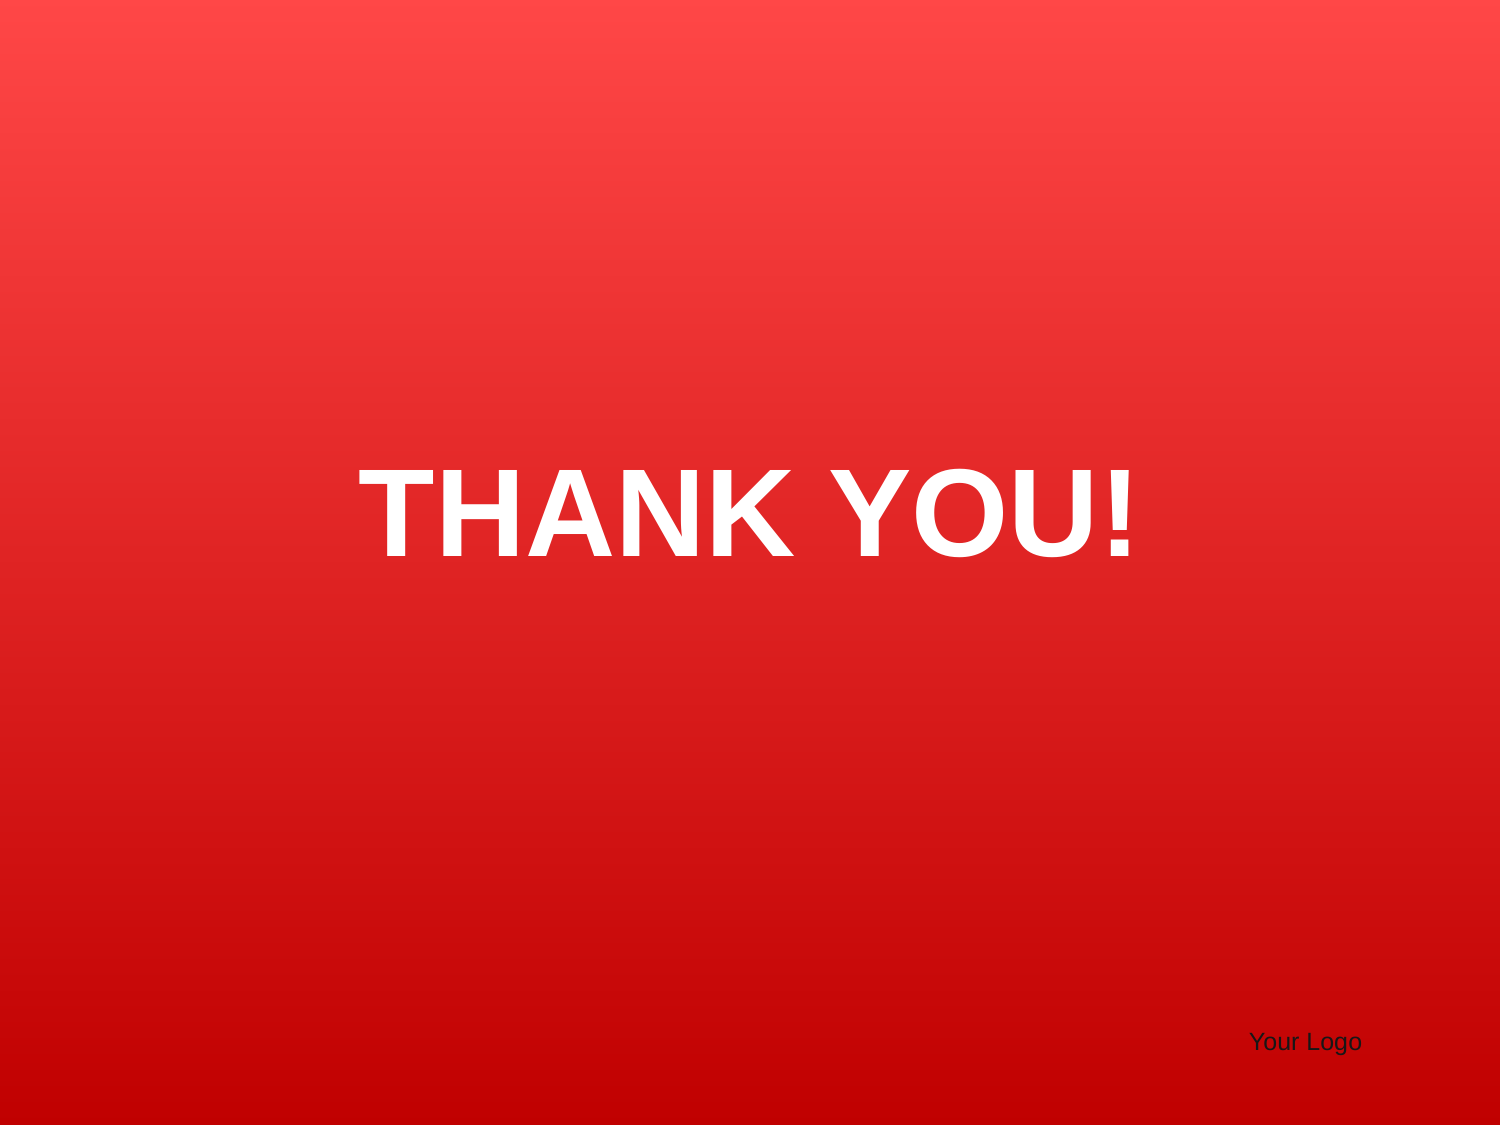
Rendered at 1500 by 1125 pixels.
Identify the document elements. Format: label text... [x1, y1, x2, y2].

text_box THANK YOU! [0, 464, 1500, 563]
text_box Your Logo [1110, 1010, 1363, 1070]
